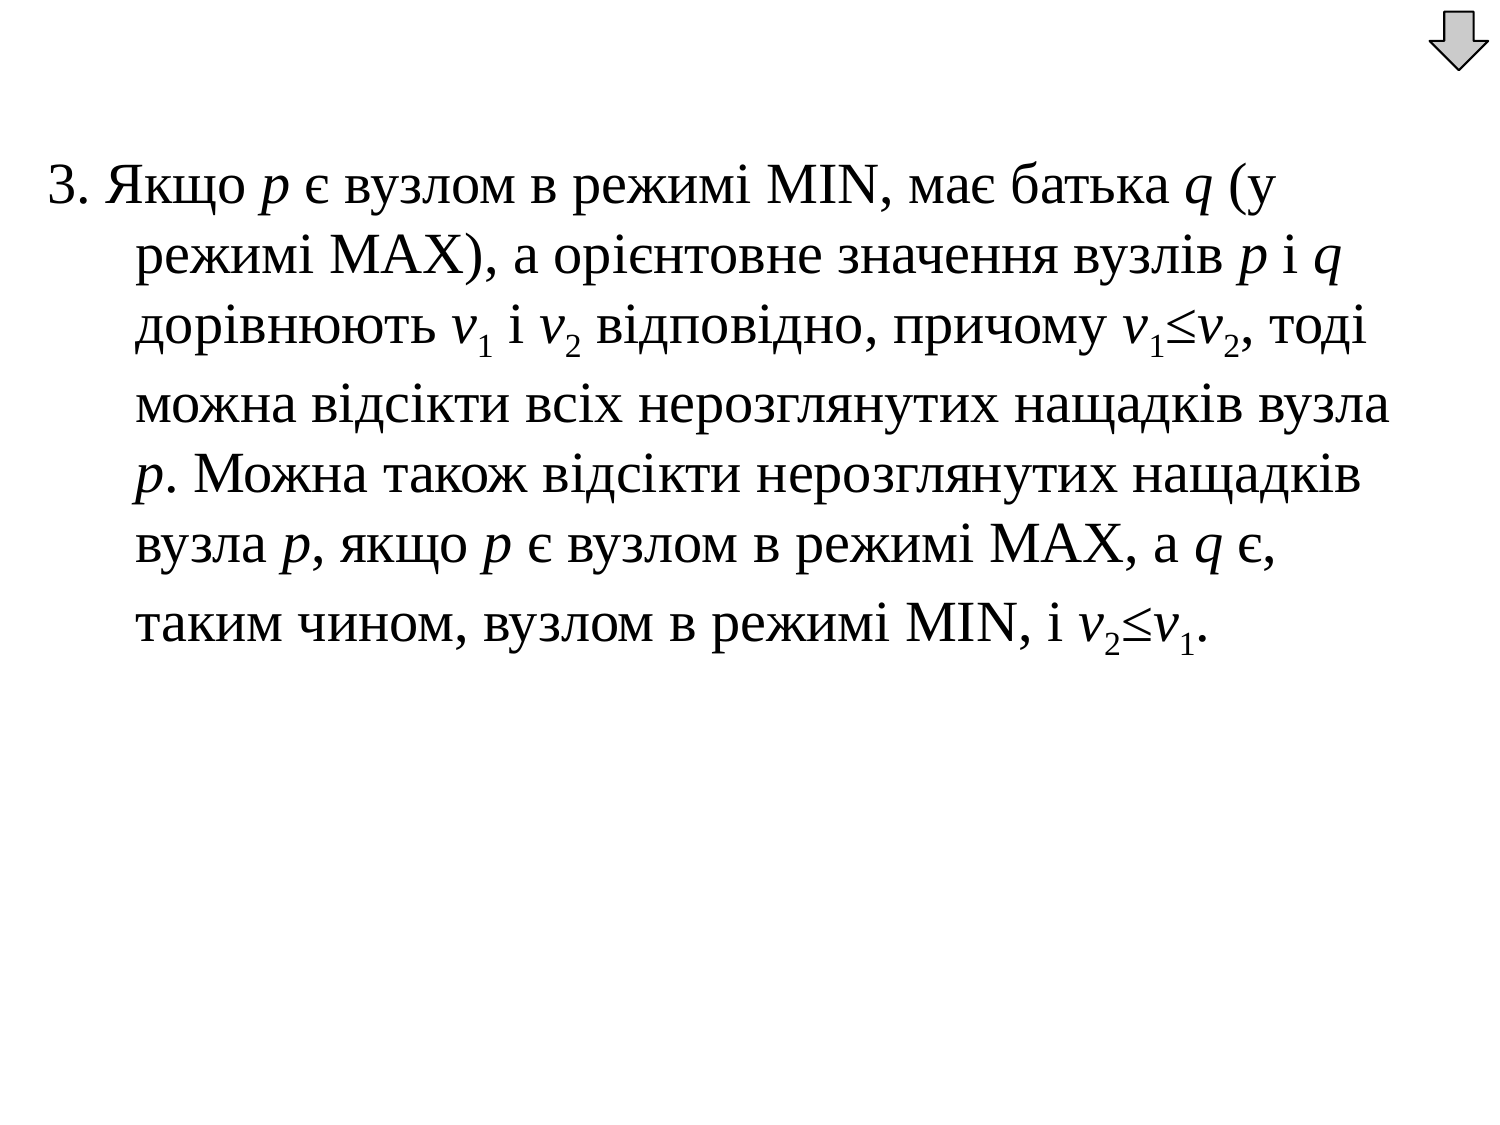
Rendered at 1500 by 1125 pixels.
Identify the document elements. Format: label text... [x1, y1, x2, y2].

text_box [1429, 11, 1489, 71]
list 3. Якщо р є вузлом в режимі MIN, має батька q (у режимі МАХ), а орієнтовне значення вузлів р і q дорівнюють v1 і v2 відповідно, причому v1≤v2, тоді можна відсікти всіх нерозглянутих нащадків вузла р. Можна також відсікти нерозглянутих нащадків вузла р, якщо р є вузлом в режимі МАХ, а q є, таким чином, вузлом в режимі MIN, і v2≤v1. [17, 136, 1460, 1125]
